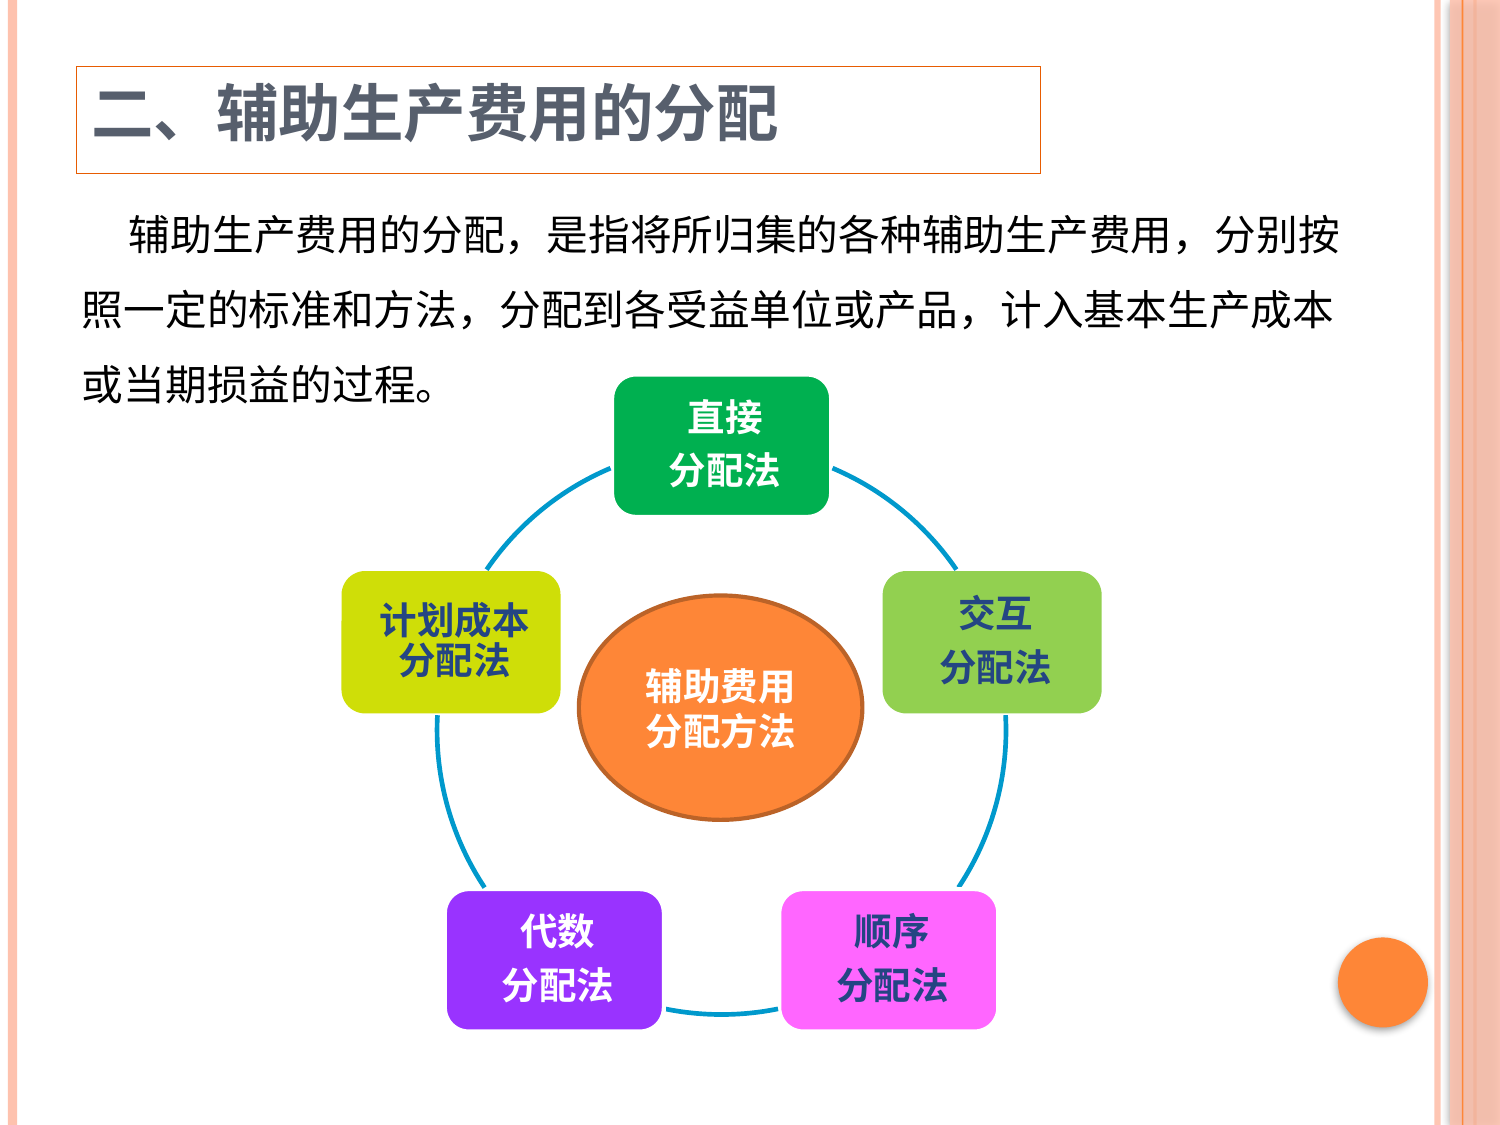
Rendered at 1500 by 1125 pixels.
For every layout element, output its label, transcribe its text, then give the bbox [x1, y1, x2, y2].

text_box 辅助生产费用的分配，是指将所归集的各种辅助生产费用，分别按照一定的标准和方法，分配到各受益单位或产品，计入基本生产成本或当期损益的过程。 [67, 176, 1367, 416]
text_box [111, 373, 1332, 1042]
text_box 二、辅助生产费用的分配 [76, 66, 1041, 174]
